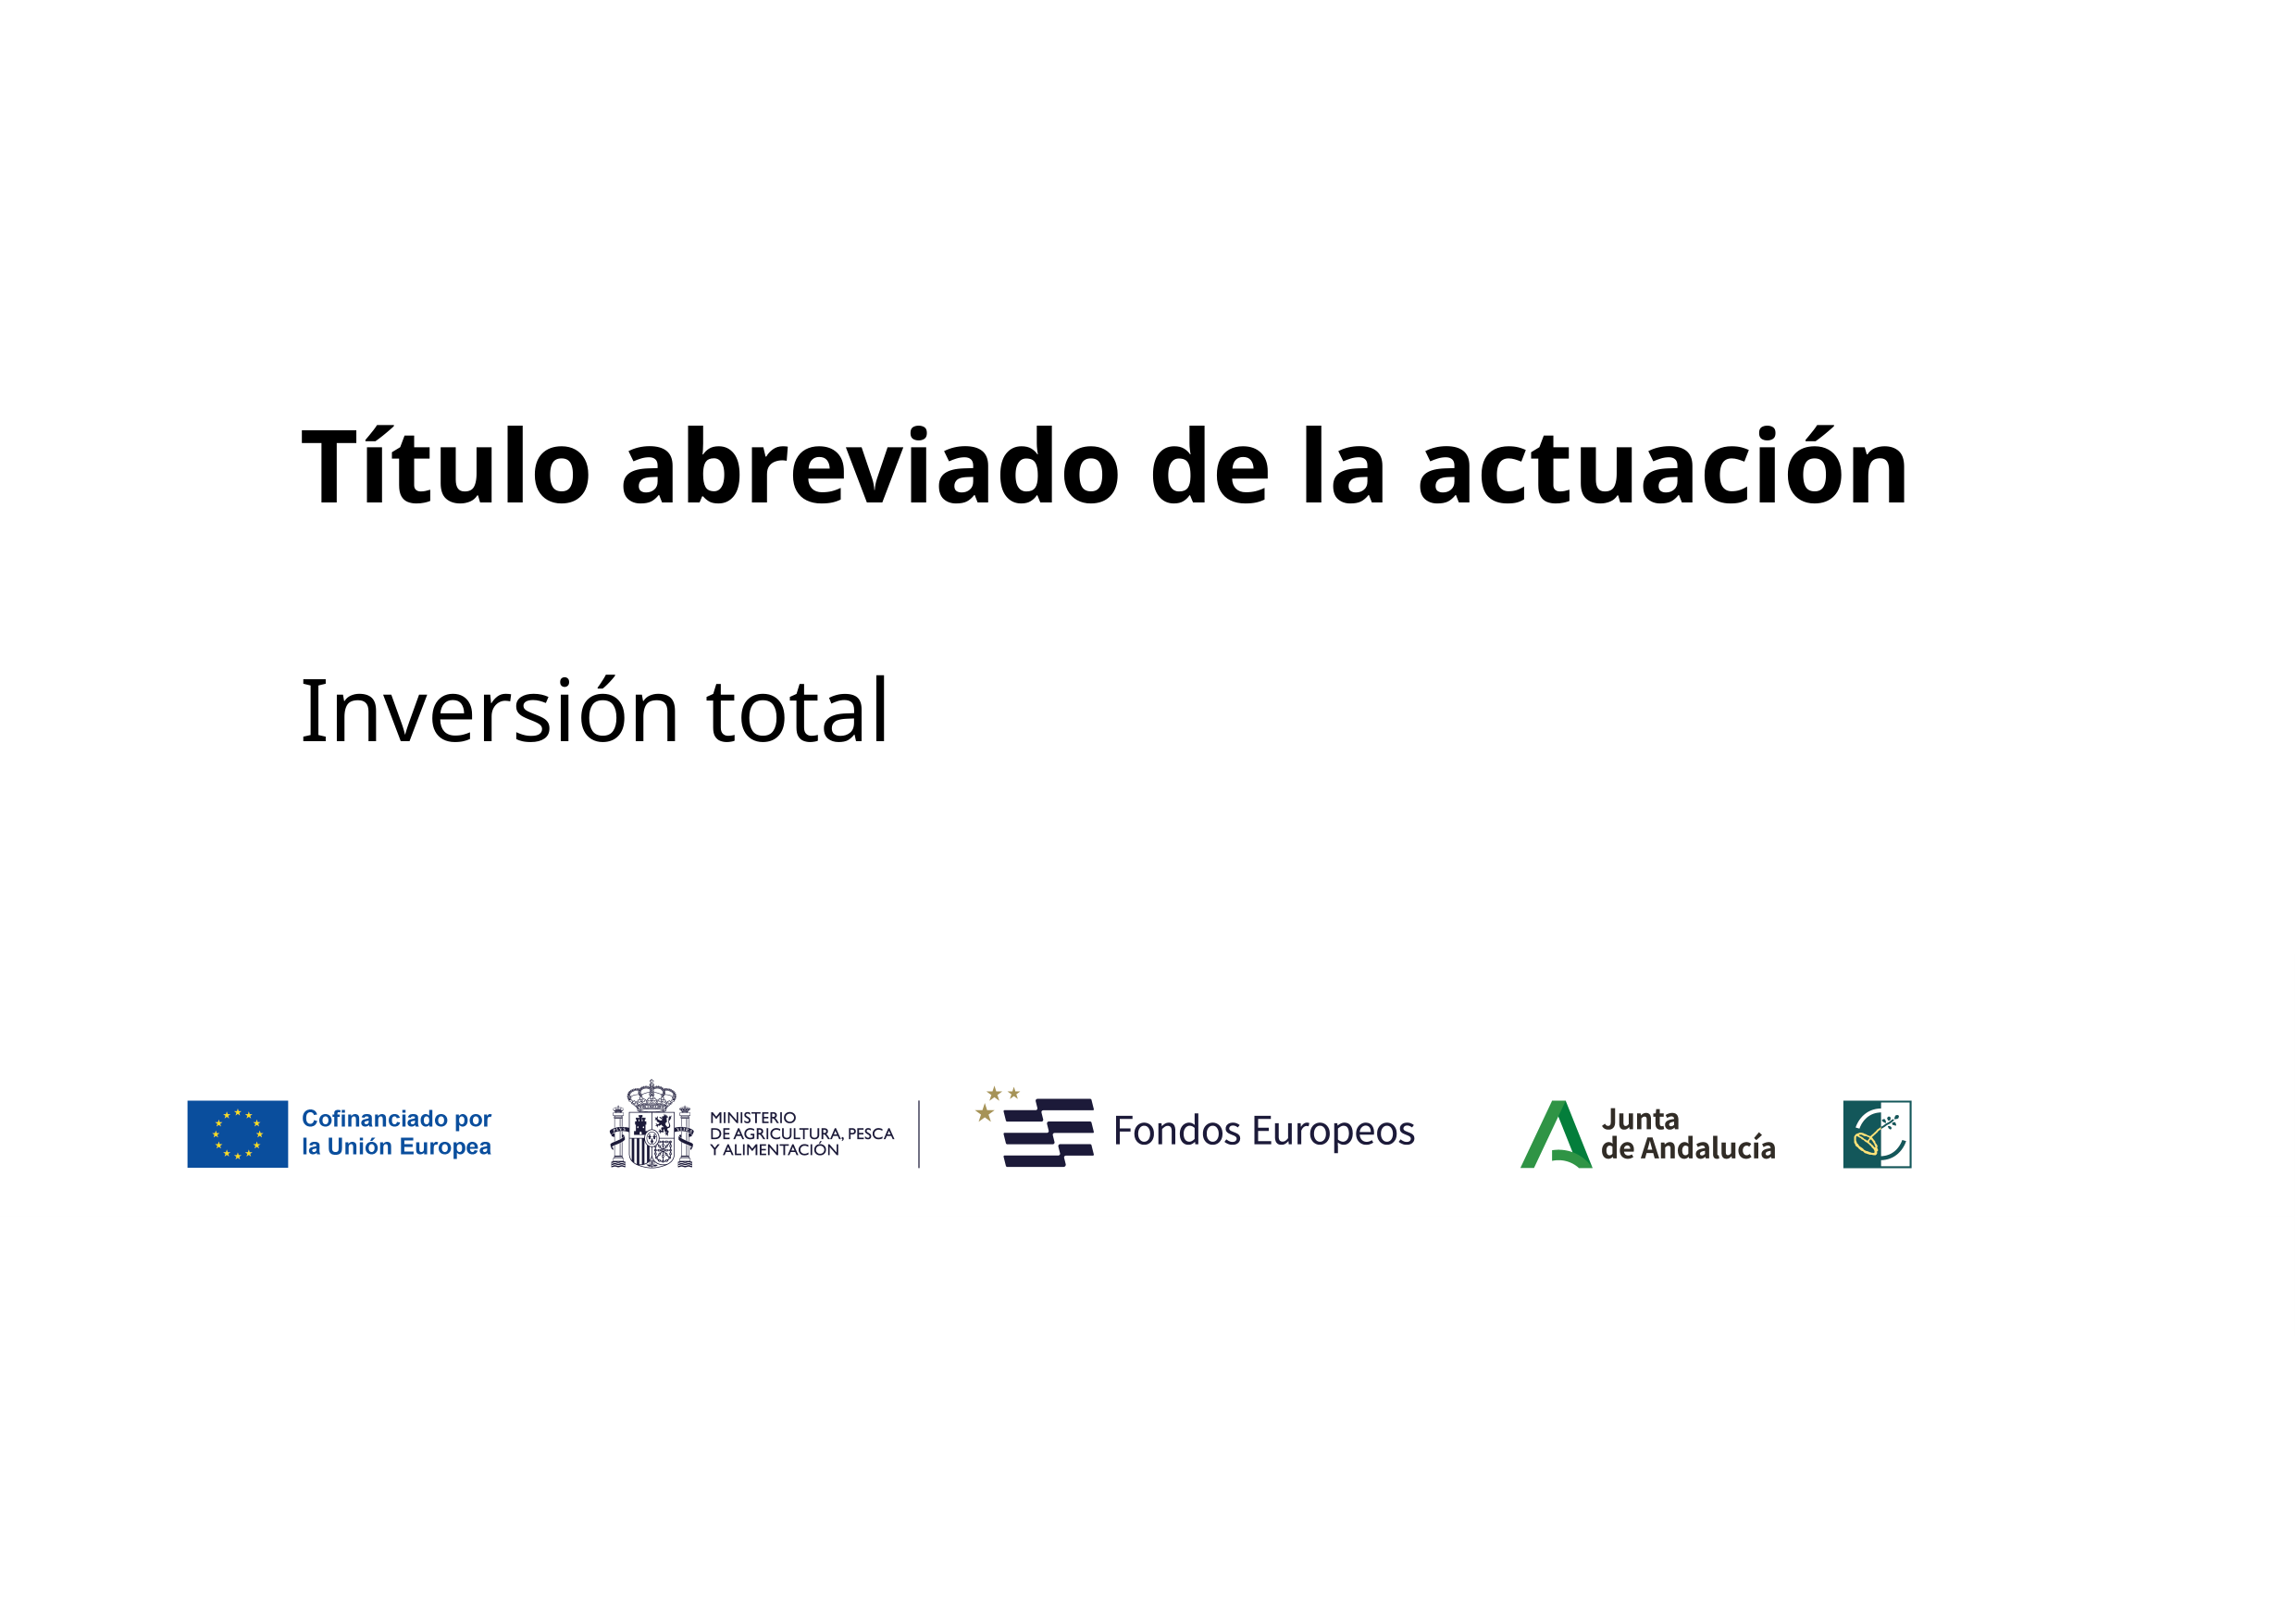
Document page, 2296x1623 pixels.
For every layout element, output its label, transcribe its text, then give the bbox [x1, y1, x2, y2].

title Título abreviado de la actuación [287, 331, 2009, 530]
subtitle Inversión total [287, 659, 2009, 885]
picture [0, 954, 2295, 1336]
